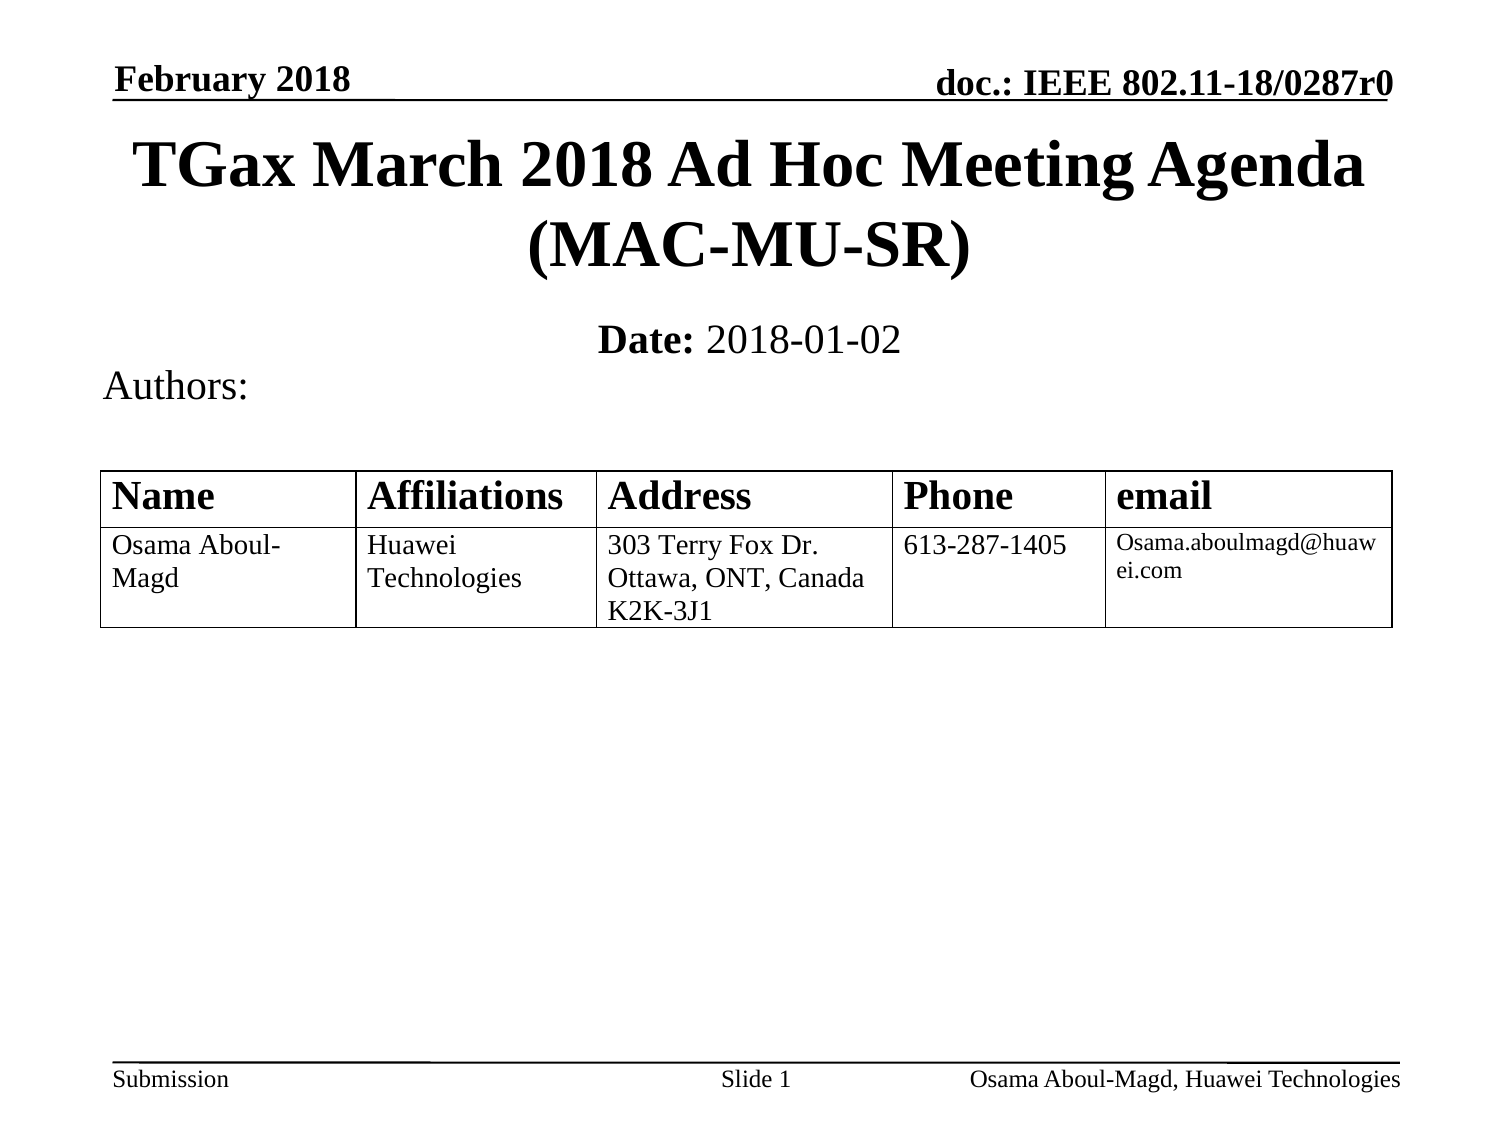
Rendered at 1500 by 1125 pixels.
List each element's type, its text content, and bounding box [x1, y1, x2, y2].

slide_number Slide 1 [712, 1061, 800, 1123]
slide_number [114, 54, 493, 100]
list Date: 2018-01-02 [112, 303, 1388, 370]
text_box Authors: [87, 349, 325, 413]
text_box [85, 470, 1423, 884]
title TGax March 2018 Ad Hoc Meeting Agenda (MAC-MU-SR) [112, 112, 1388, 288]
footer Osama Aboul-Magd, Huawei Technologies [902, 1061, 1402, 1093]
